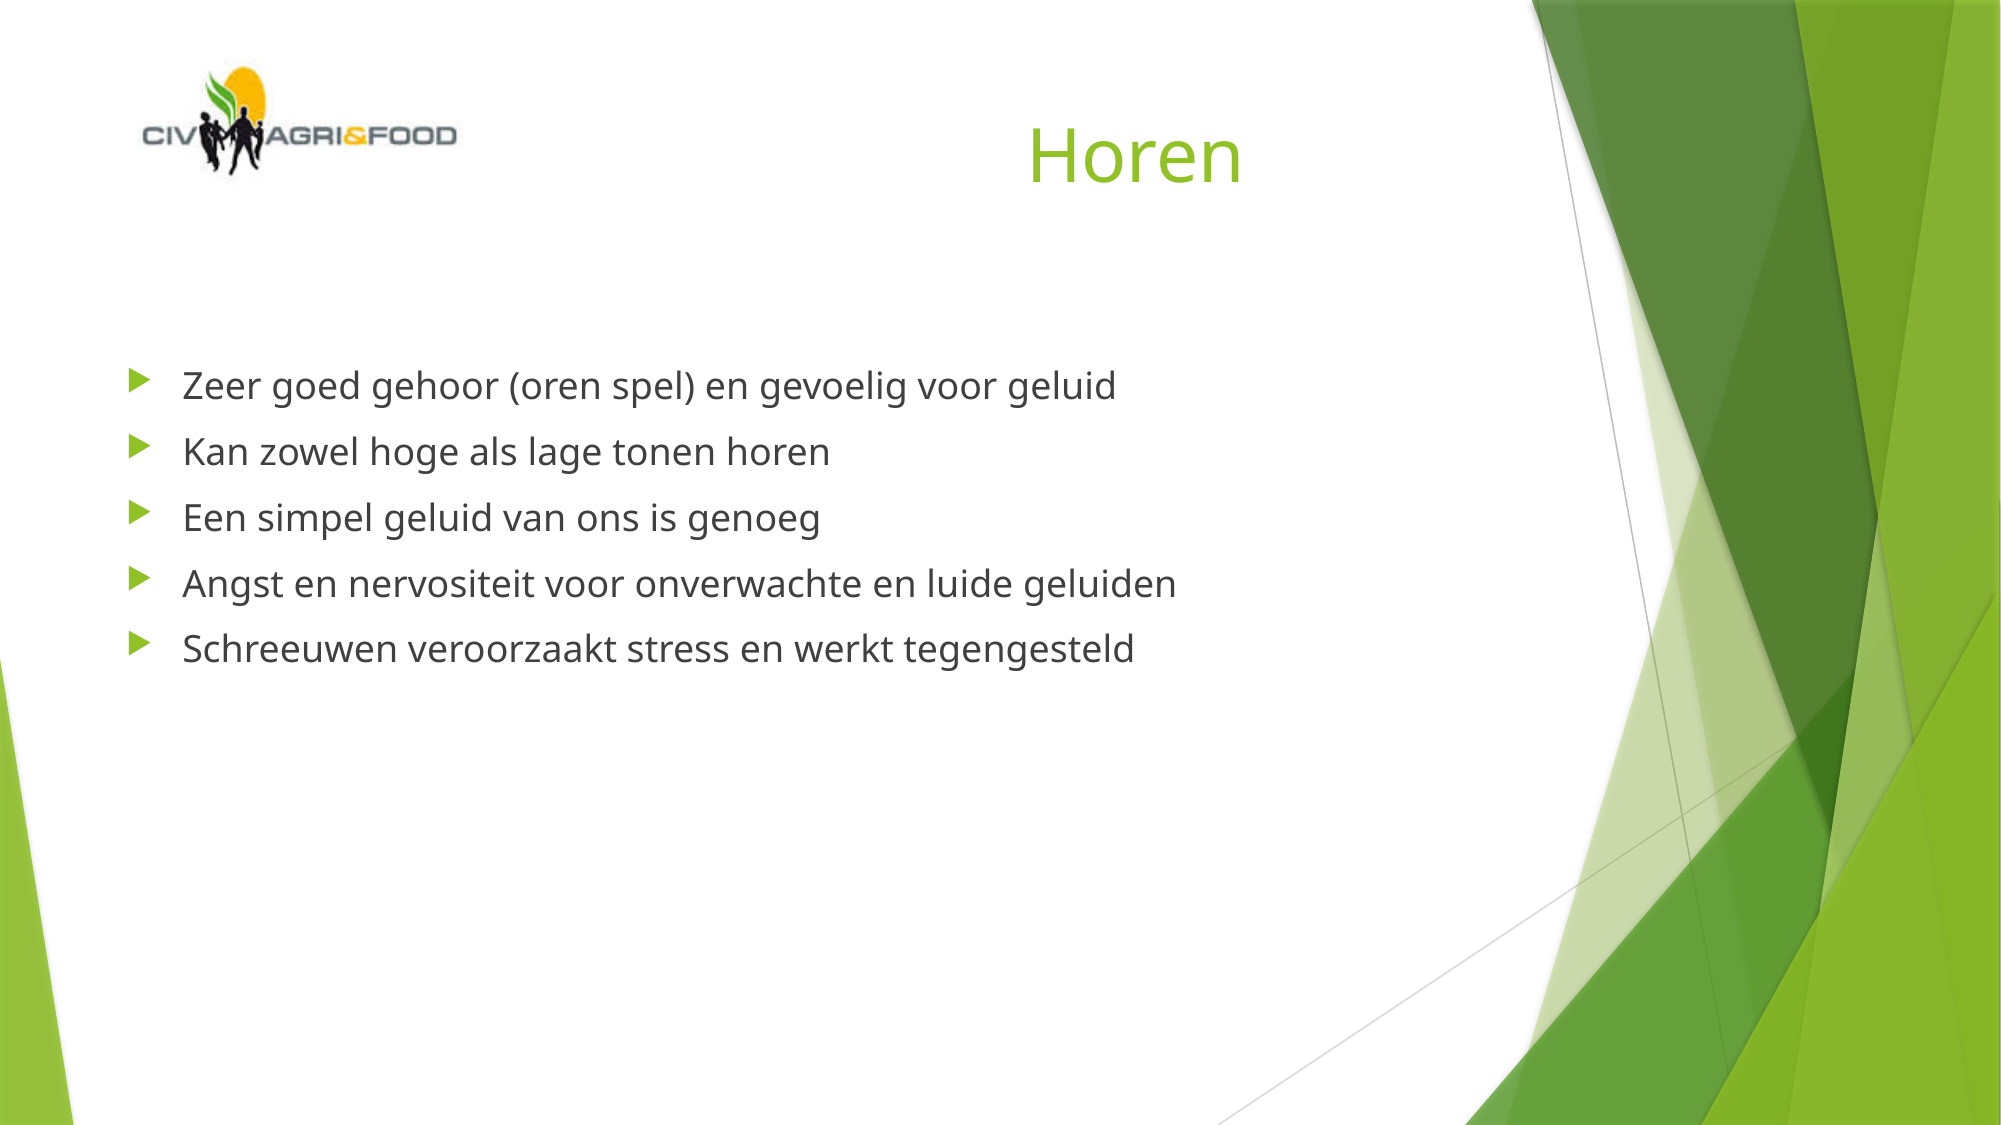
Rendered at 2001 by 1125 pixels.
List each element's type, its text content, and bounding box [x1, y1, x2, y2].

title Horen [111, 99, 1522, 317]
list Zeer goed gehoor (oren spel) en gevoelig voor geluid Kan zowel hoge als lage tonen horen Een simpel geluid van ons is genoeg Angst en nervositeit voor onverwachte en luide geluiden Schreeuwen veroorzaakt stress en werkt tegengesteld [111, 354, 1522, 992]
picture [137, 59, 463, 99]
